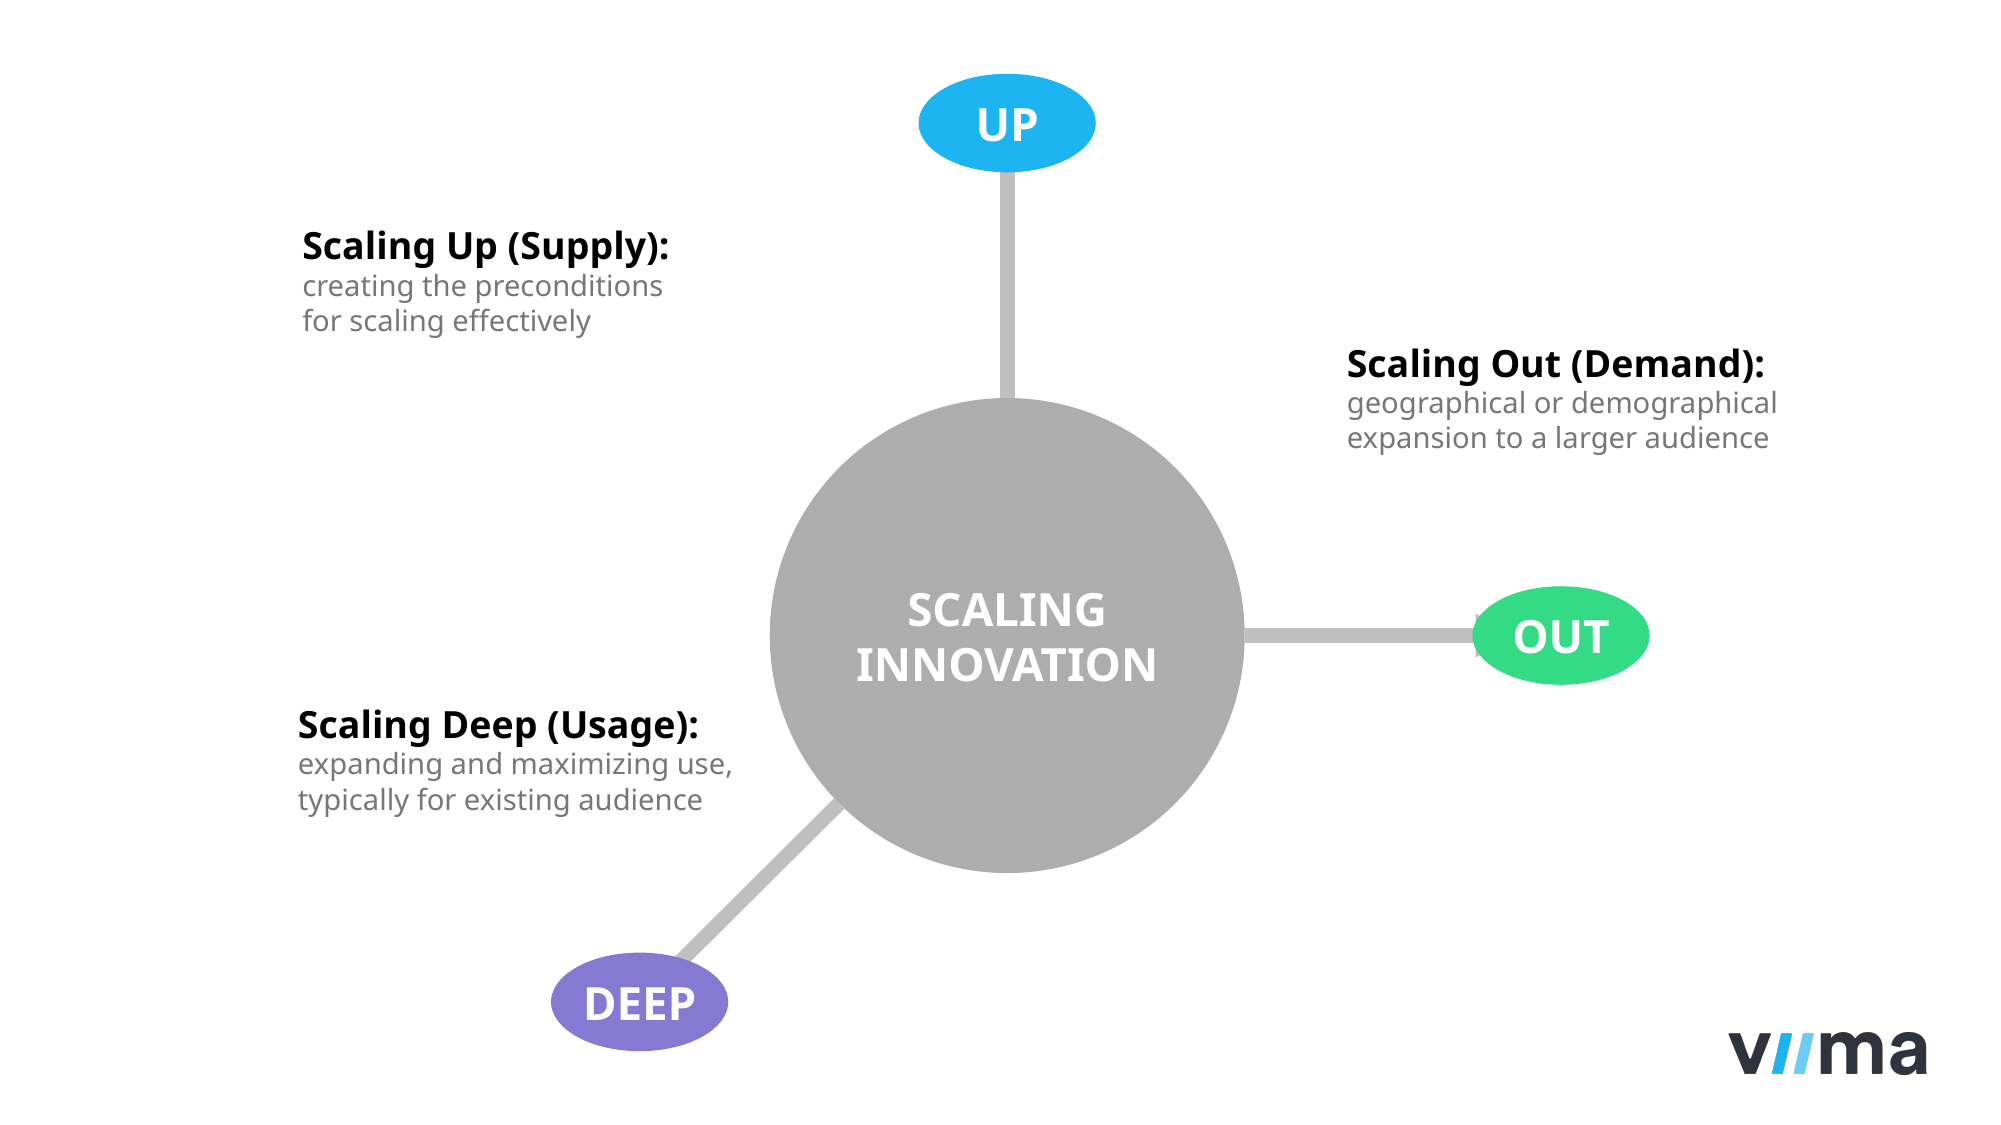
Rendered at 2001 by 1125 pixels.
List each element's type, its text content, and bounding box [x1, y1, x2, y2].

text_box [551, 34, 1650, 1091]
picture [1712, 1012, 1943, 1095]
text_box Scaling Deep (Usage): expanding and maximizing use, typically for existing audience [283, 693, 551, 824]
text_box Scaling Up (Supply): creating the preconditions for scaling effectively [287, 214, 551, 345]
text_box Scaling Out (Demand): geographical or demographical expansion to a larger audience [1650, 332, 1808, 462]
